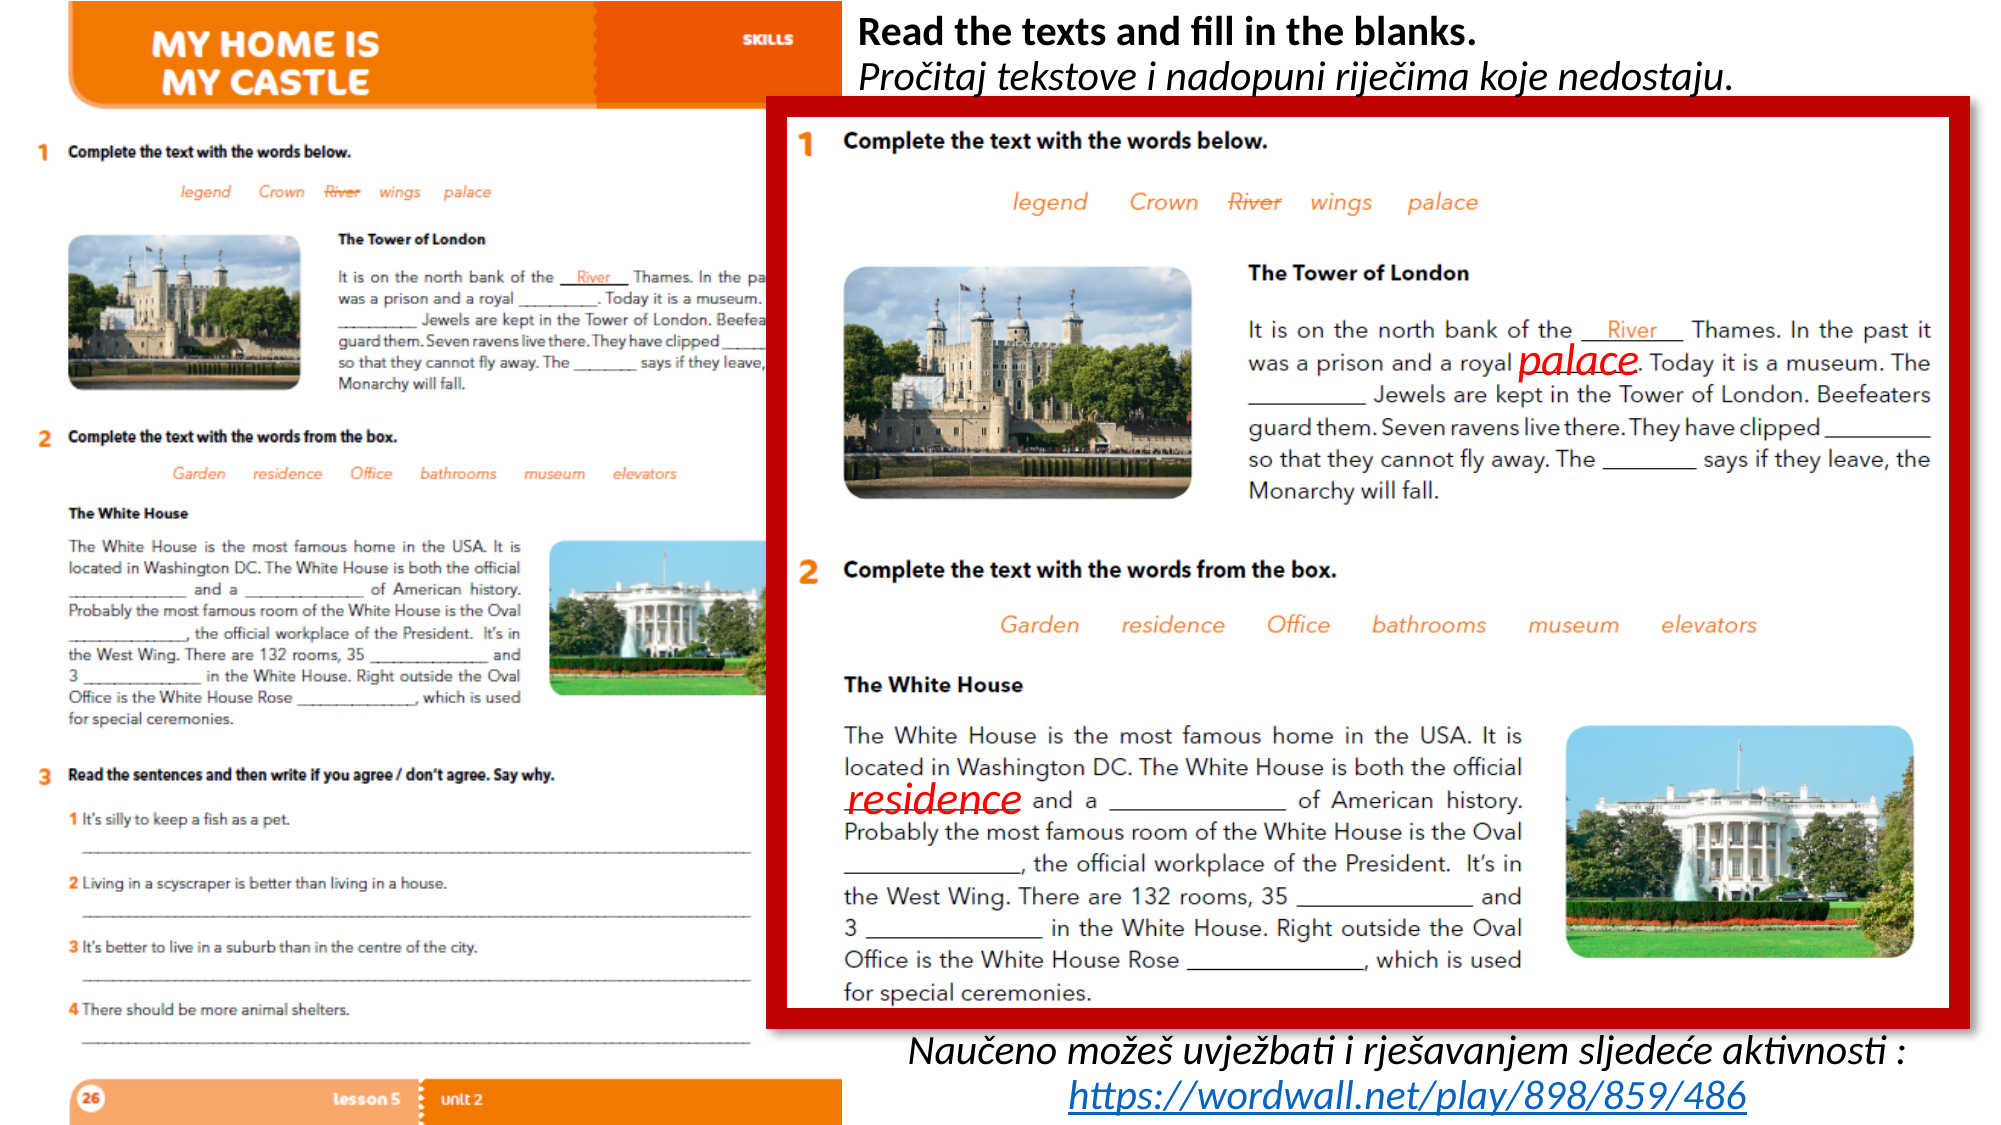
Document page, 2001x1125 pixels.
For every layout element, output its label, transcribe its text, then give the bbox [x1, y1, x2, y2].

text_box Read the texts and fill in the blanks. Pročitaj tekstove i nadopuni riječima koje nedostaju. [842, 1, 1949, 116]
text_box palace [1949, 322, 2000, 407]
picture [0, 1, 1949, 1125]
text_box Naučeno možeš uvježbati i rješavanjem sljedeće aktivnosti : https://wordwall.net/play/898/859/486 [842, 1020, 1973, 1125]
